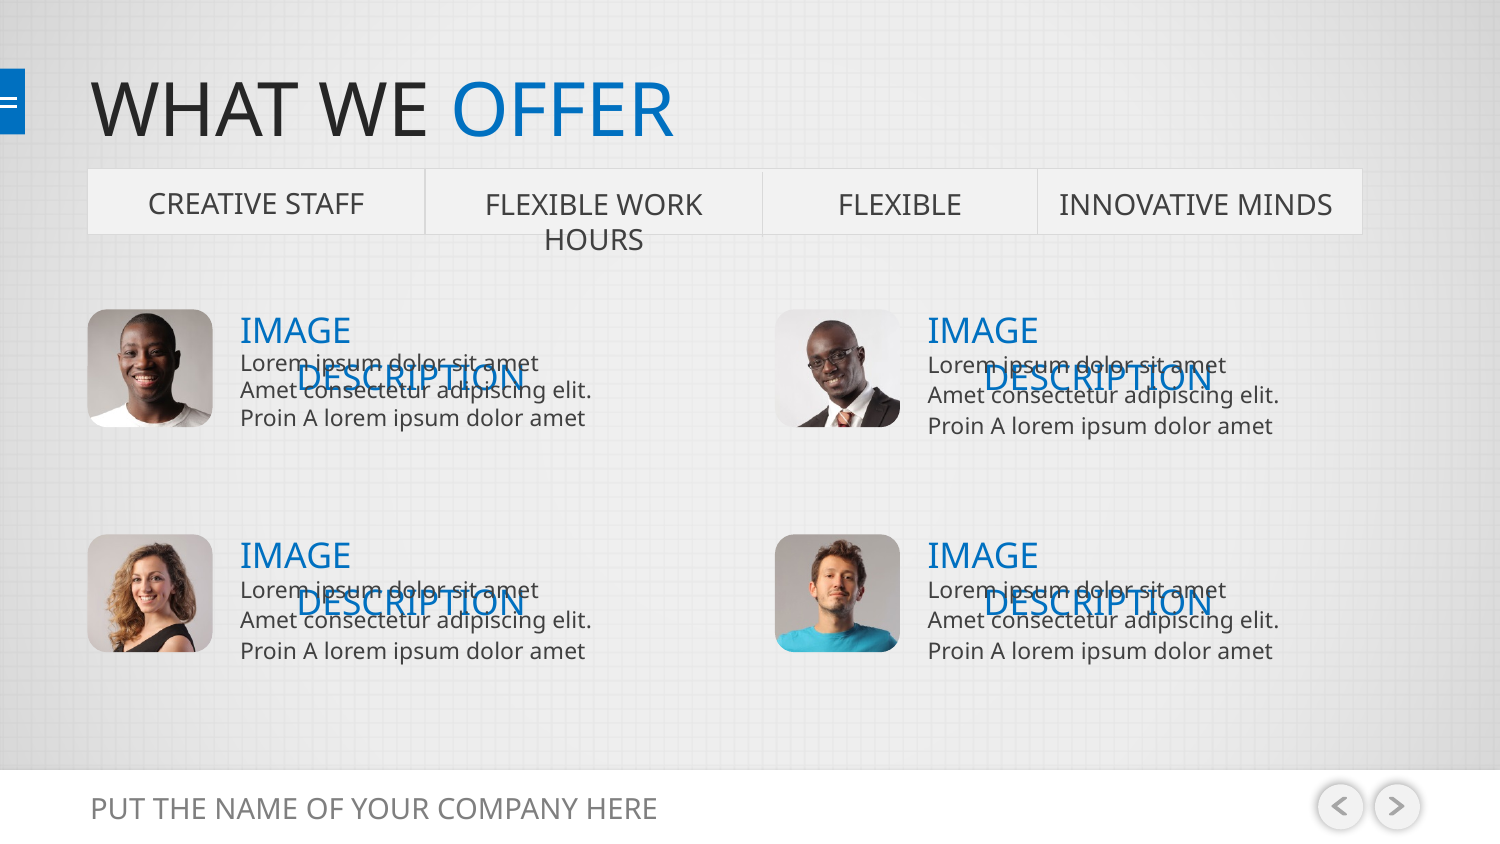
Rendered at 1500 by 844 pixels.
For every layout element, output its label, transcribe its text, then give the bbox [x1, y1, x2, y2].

text_box CREATIVE STAFF [87, 177, 420, 228]
text_box FLEXIBLE WORK HOURS [425, 177, 763, 264]
list IMAGE DESCRIPTION [912, 521, 1275, 560]
text_box FLEXIBLE [765, 177, 1033, 229]
list Lorem ipsum dolor sit amet Amet consectetur adipiscing elit. Proin A lorem ipsum dolor amet [912, 565, 1400, 697]
list Lorem ipsum dolor sit amet Amet consectetur adipiscing elit. Proin A lorem ipsum dolor amet [912, 340, 1400, 472]
text_box INNOVATIVE MINDS [1041, 177, 1363, 229]
list Lorem ipsum dolor sit amet Amet consectetur adipiscing elit. Proin A lorem ipsum dolor amet [225, 565, 713, 697]
list IMAGE DESCRIPTION [225, 521, 588, 560]
list IMAGE DESCRIPTION [912, 296, 1275, 335]
footer PUT THE NAME OF YOUR COMPANY HERE [75, 784, 1163, 833]
list IMAGE DESCRIPTION [225, 296, 588, 335]
picture [0, 0, 1500, 770]
title WHAT WE OFFER [75, 71, 1325, 142]
list Lorem ipsum dolor sit amet Amet consectetur adipiscing elit. Proin A lorem ipsum dolor amet [225, 340, 713, 472]
